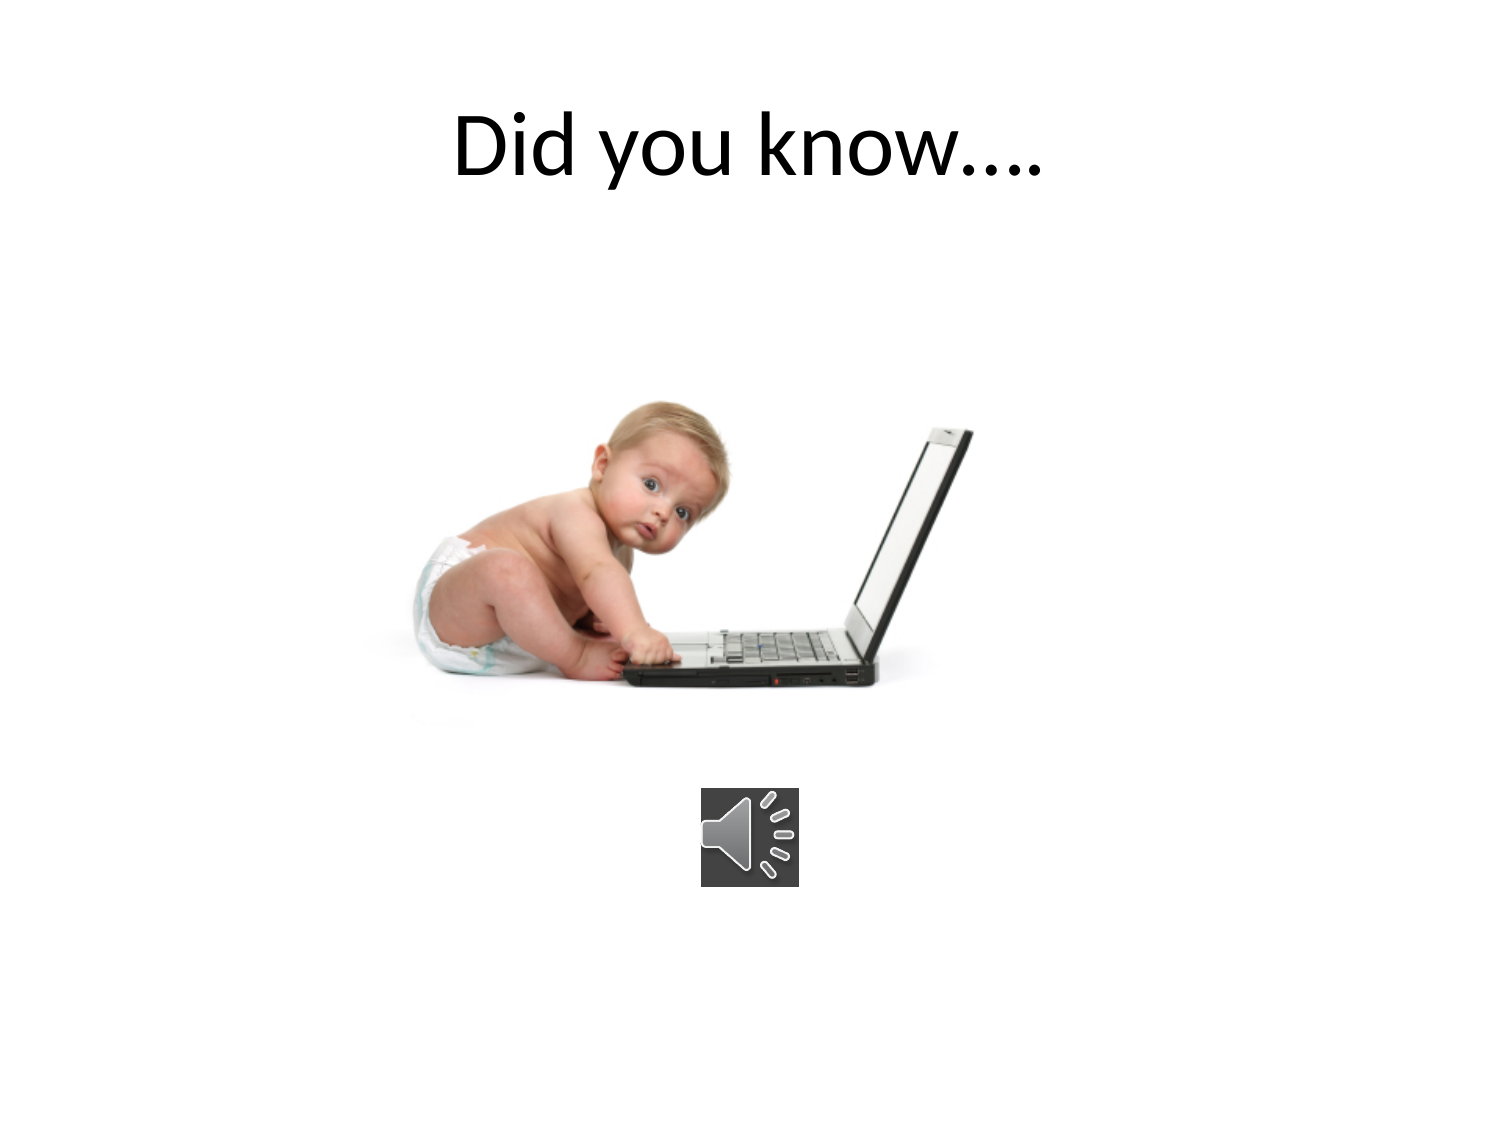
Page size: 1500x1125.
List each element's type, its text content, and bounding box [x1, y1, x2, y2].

title Did you know…. [75, 45, 1425, 233]
picture [699, 787, 801, 888]
picture [362, 324, 1027, 766]
